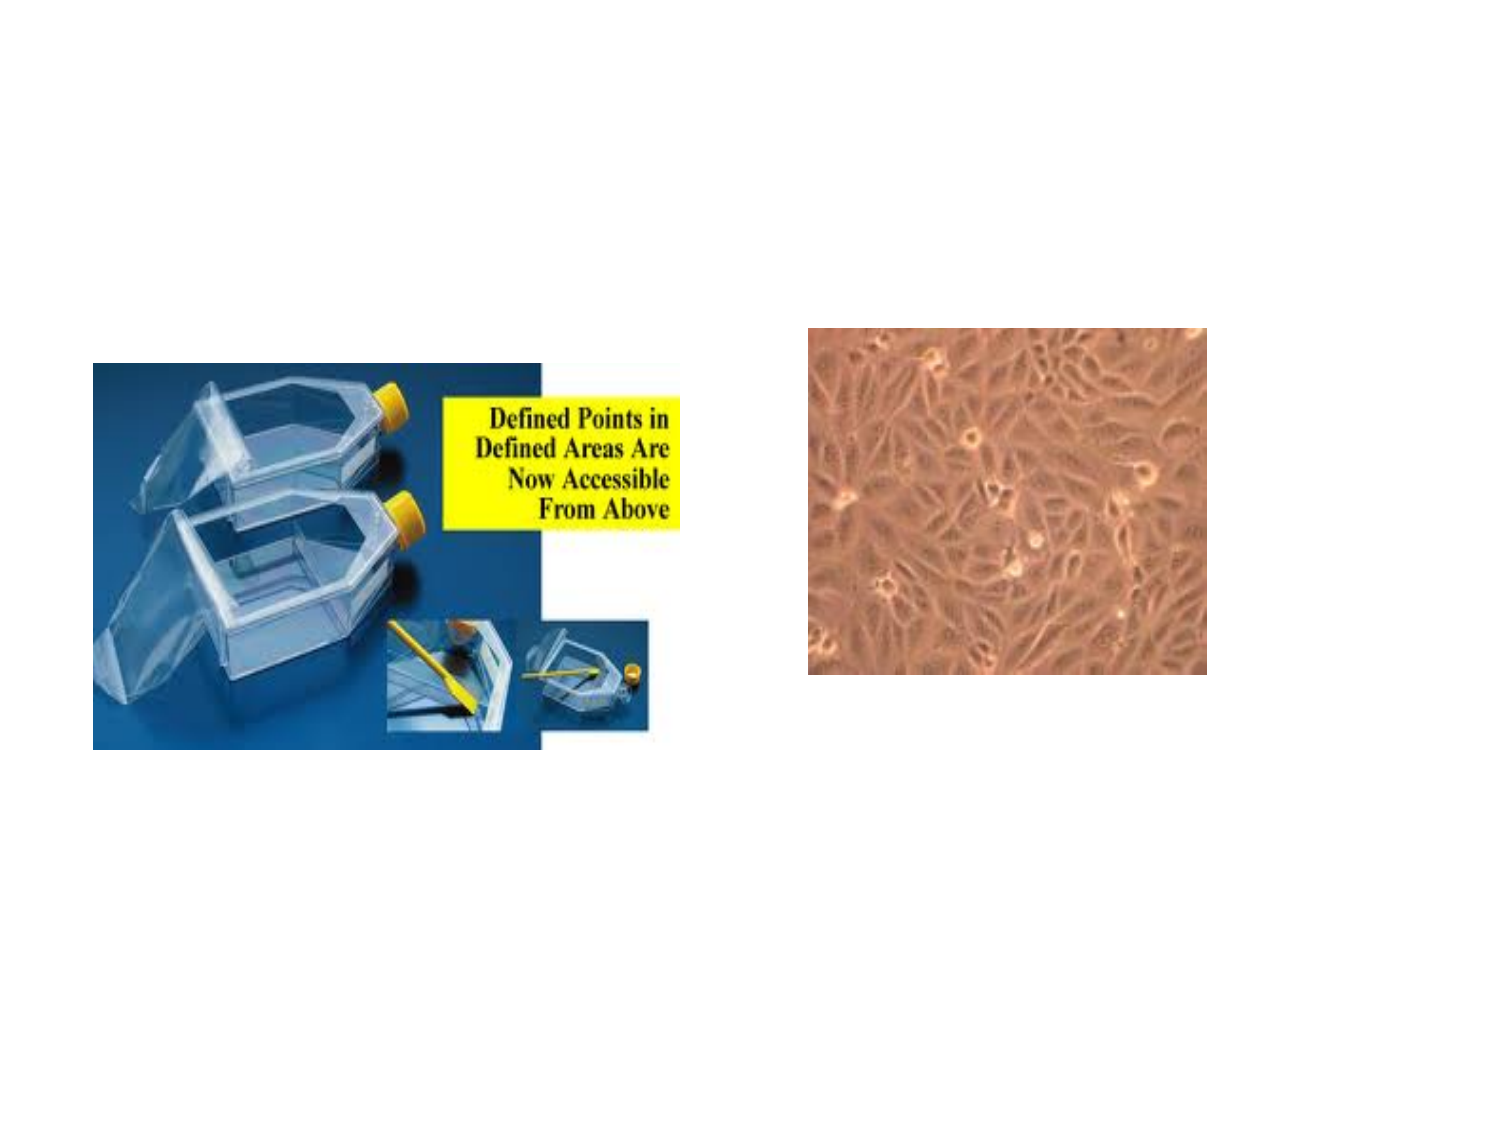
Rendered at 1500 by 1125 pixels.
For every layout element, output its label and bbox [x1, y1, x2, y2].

picture [808, 327, 1208, 675]
list [93, 362, 680, 751]
